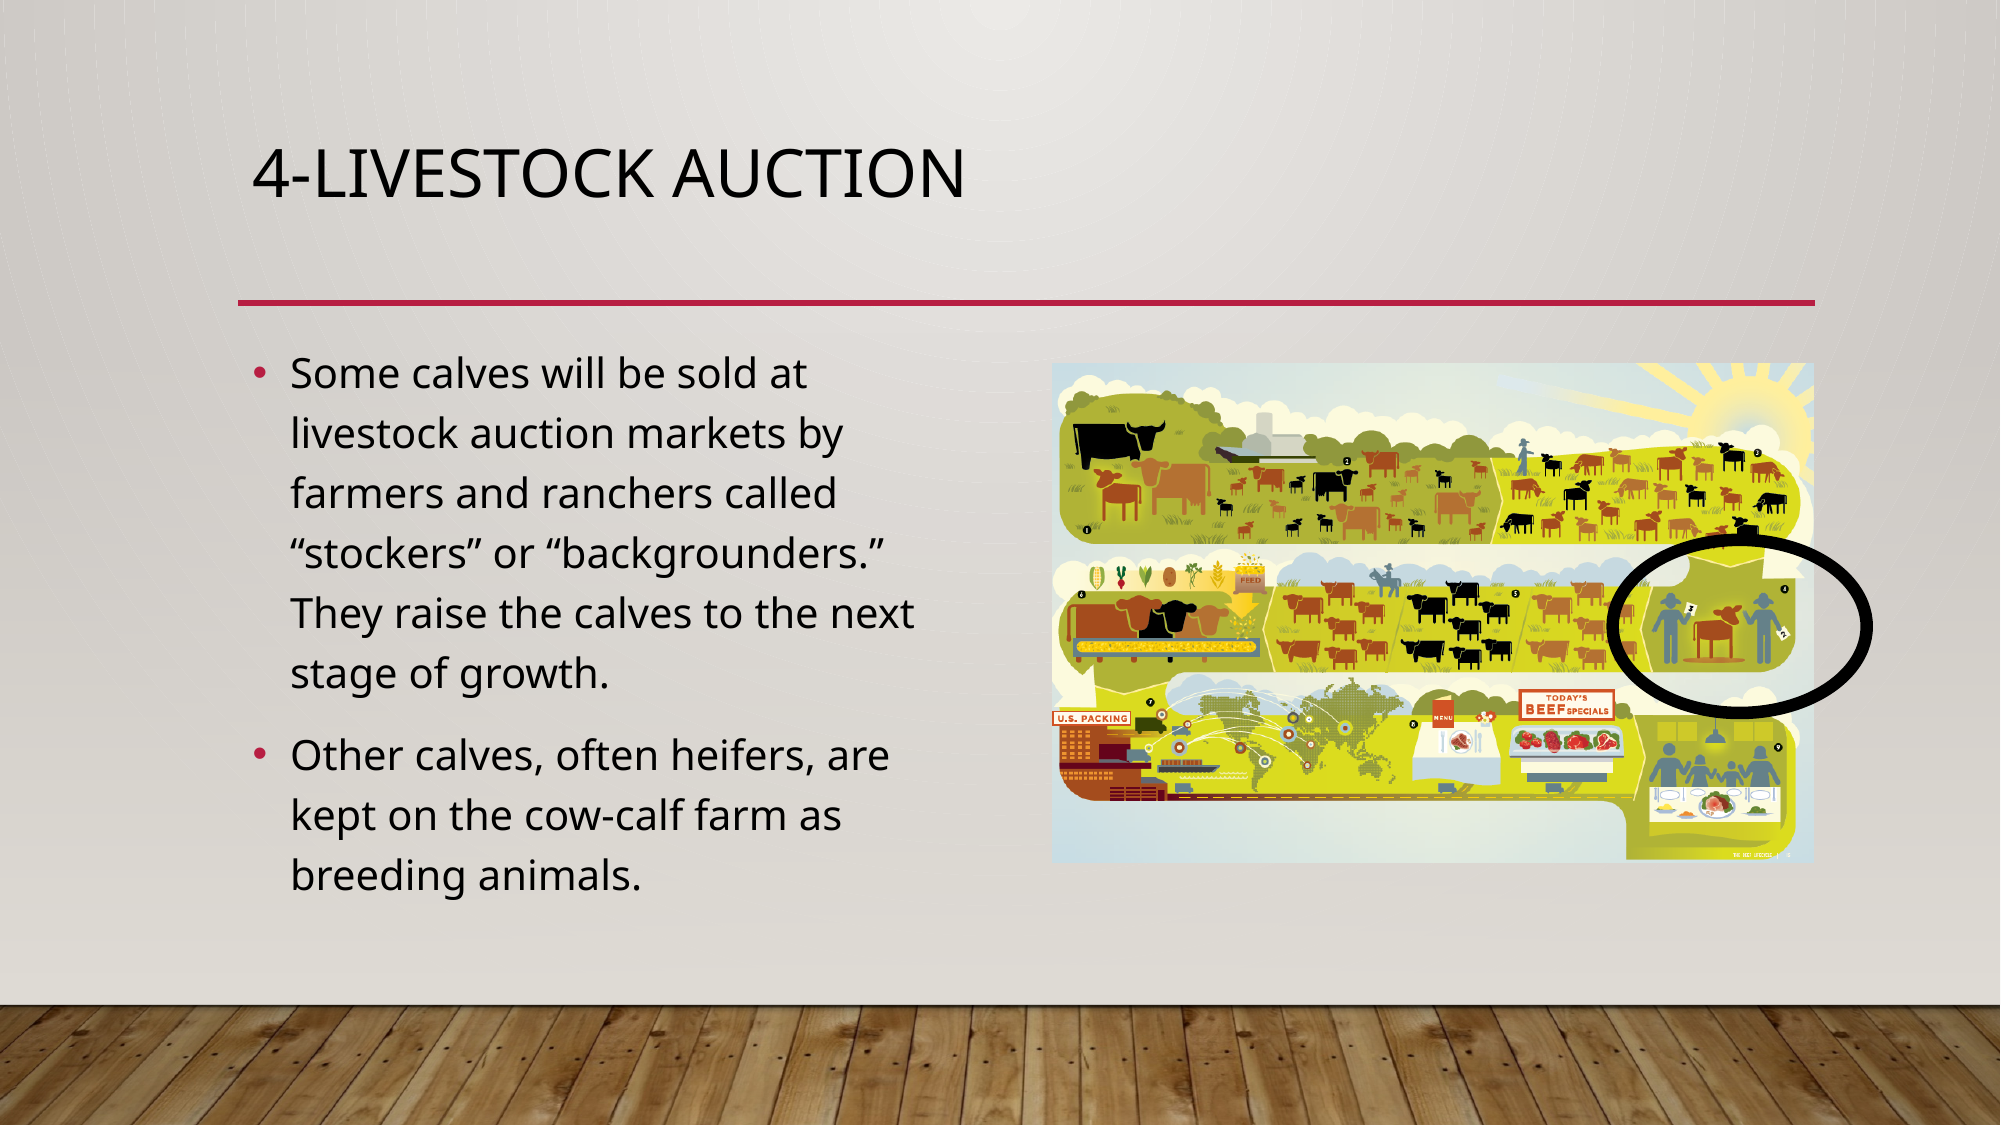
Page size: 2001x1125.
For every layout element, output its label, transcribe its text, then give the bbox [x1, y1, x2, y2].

text_box [1815, 555, 1869, 698]
picture [0, 1005, 2000, 1125]
list Some calves will be sold at livestock auction markets by farmers and ranchers called “stockers” or “backgrounders.” They raise the calves to the next stage of growth. Other calves, often heifers, are kept on the cow-calf farm as breeding animals. [237, 329, 1000, 896]
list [1051, 363, 1815, 863]
title 4-livestock auction [237, 132, 1814, 306]
